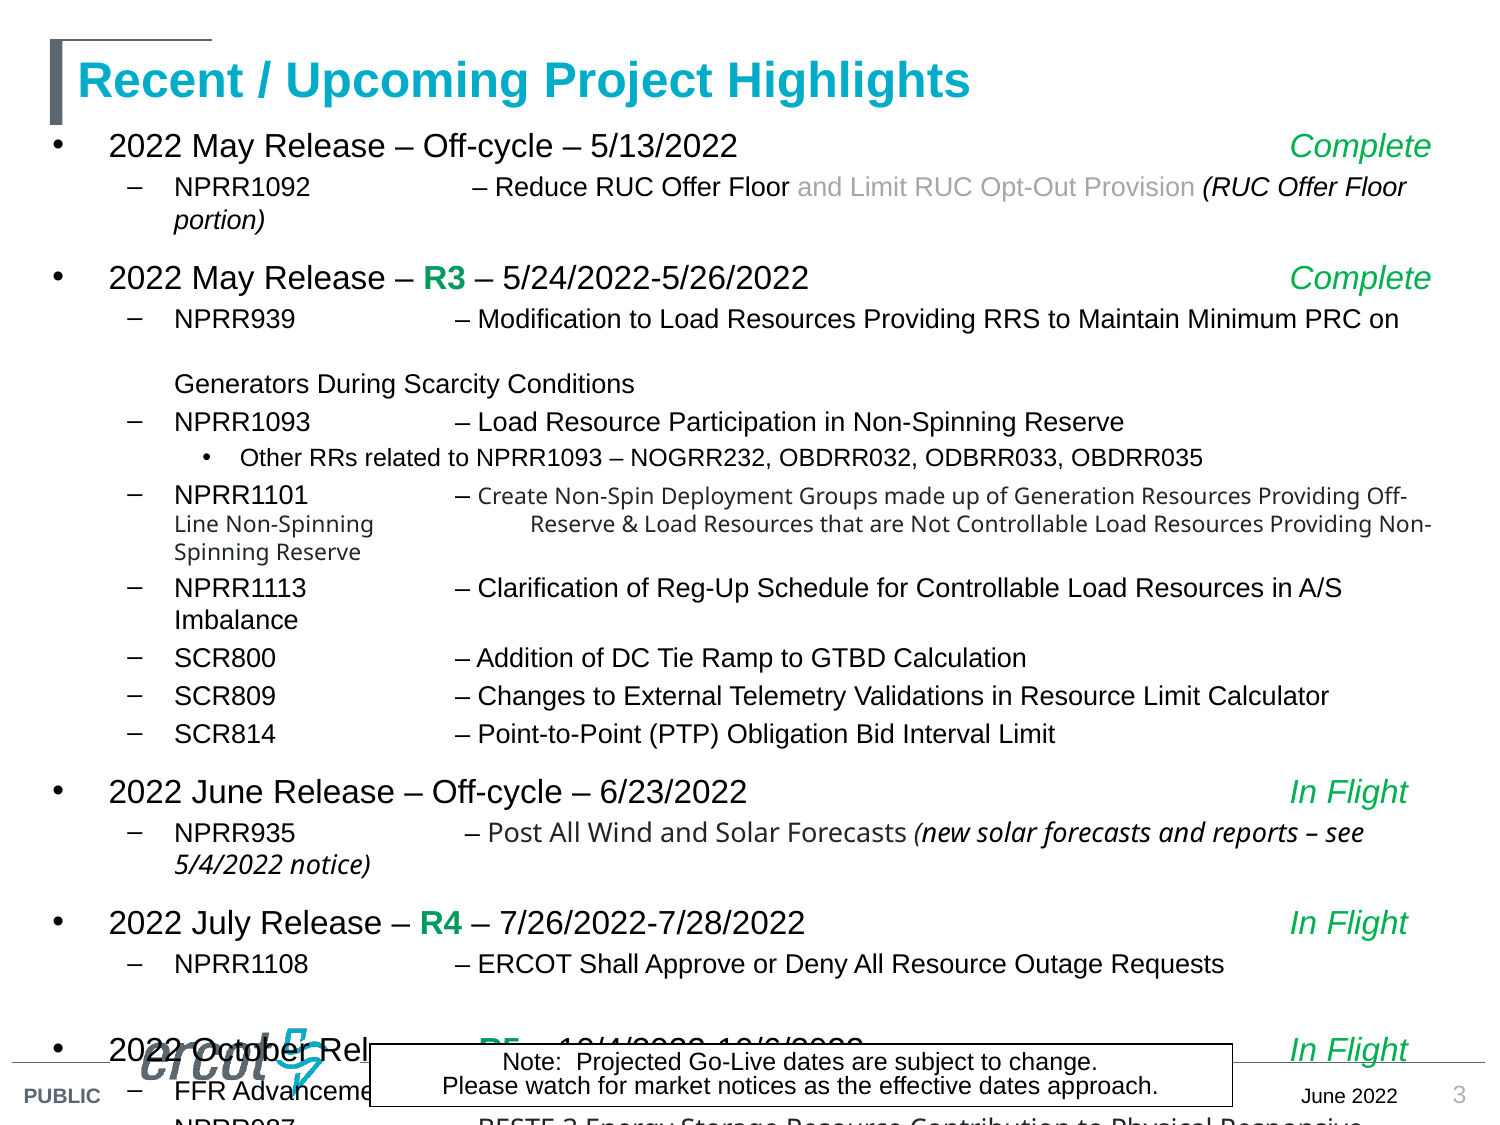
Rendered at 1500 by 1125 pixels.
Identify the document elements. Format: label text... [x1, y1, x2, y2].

picture [137, 1030, 332, 1100]
text_box Note: Projected Go-Live dates are subject to change. Please watch for market notices as the effective dates approach. [369, 1043, 1233, 1107]
slide_number 3 [1437, 1076, 1475, 1112]
list 2022 May Release – Off-cycle – 5/13/2022 Complete NPRR1092 – Reduce RUC Offer Floor and Limit RUC Opt-Out Provision (RUC Offer Floor portion) 2022 May Release – R3 – 5/24/2022-5/26/2022 Complete NPRR939 – Modification to Load Resources Providing RRS to Maintain Minimum PRC on Generators During Scarcity Conditions NPRR1093 – Load Resource Participation in Non-Spinning Reserve Other RRs related to NPRR1093 – NOGRR232, OBDRR032, ODBRR033, OBDRR035 NPRR1101 – Create Non-Spin Deployment Groups made up of Generation Resources Providing Off-Line Non-Spinning Reserve & Load Resources that are Not Controllable Load Resources Providing Non-Spinning Reserve NPRR1113 – Clarification of Reg-Up Schedule for Controllable Load Resources in A/S Imbalance SCR800 – Addition of DC Tie Ramp to GTBD Calculation SCR809 – Changes to External Telemetry Validations in Resource Limit Calculator SCR814 – Point-to-Point (PTP) Obligation Bid Interval Limit 2022 June Release – Off-cycle – 6/23/2022 In Flight NPRR935 – Post All Wind and Solar Forecasts (new solar forecasts and reports – see 5/4/2022 notice) 2022 July Release – R4 – 7/26/2022-7/28/2022 In Flight NPRR1108 – ERCOT Shall Approve or Deny All Resource Outage Requests 2022 October Release – R5 – 10/4/2022-10/6/2022 In Flight FFR Advancement (FFRA portion of NPRR863) NPRR987 – BESTF-3 Energy Storage Resource Contribution to Physical Responsive Capability portion NPRR1002 – BESTF-5 Charging Restrictions in Emergency Conditions portion [37, 117, 1463, 1030]
title Recent / Upcoming Project Highlights [62, 39, 1038, 117]
